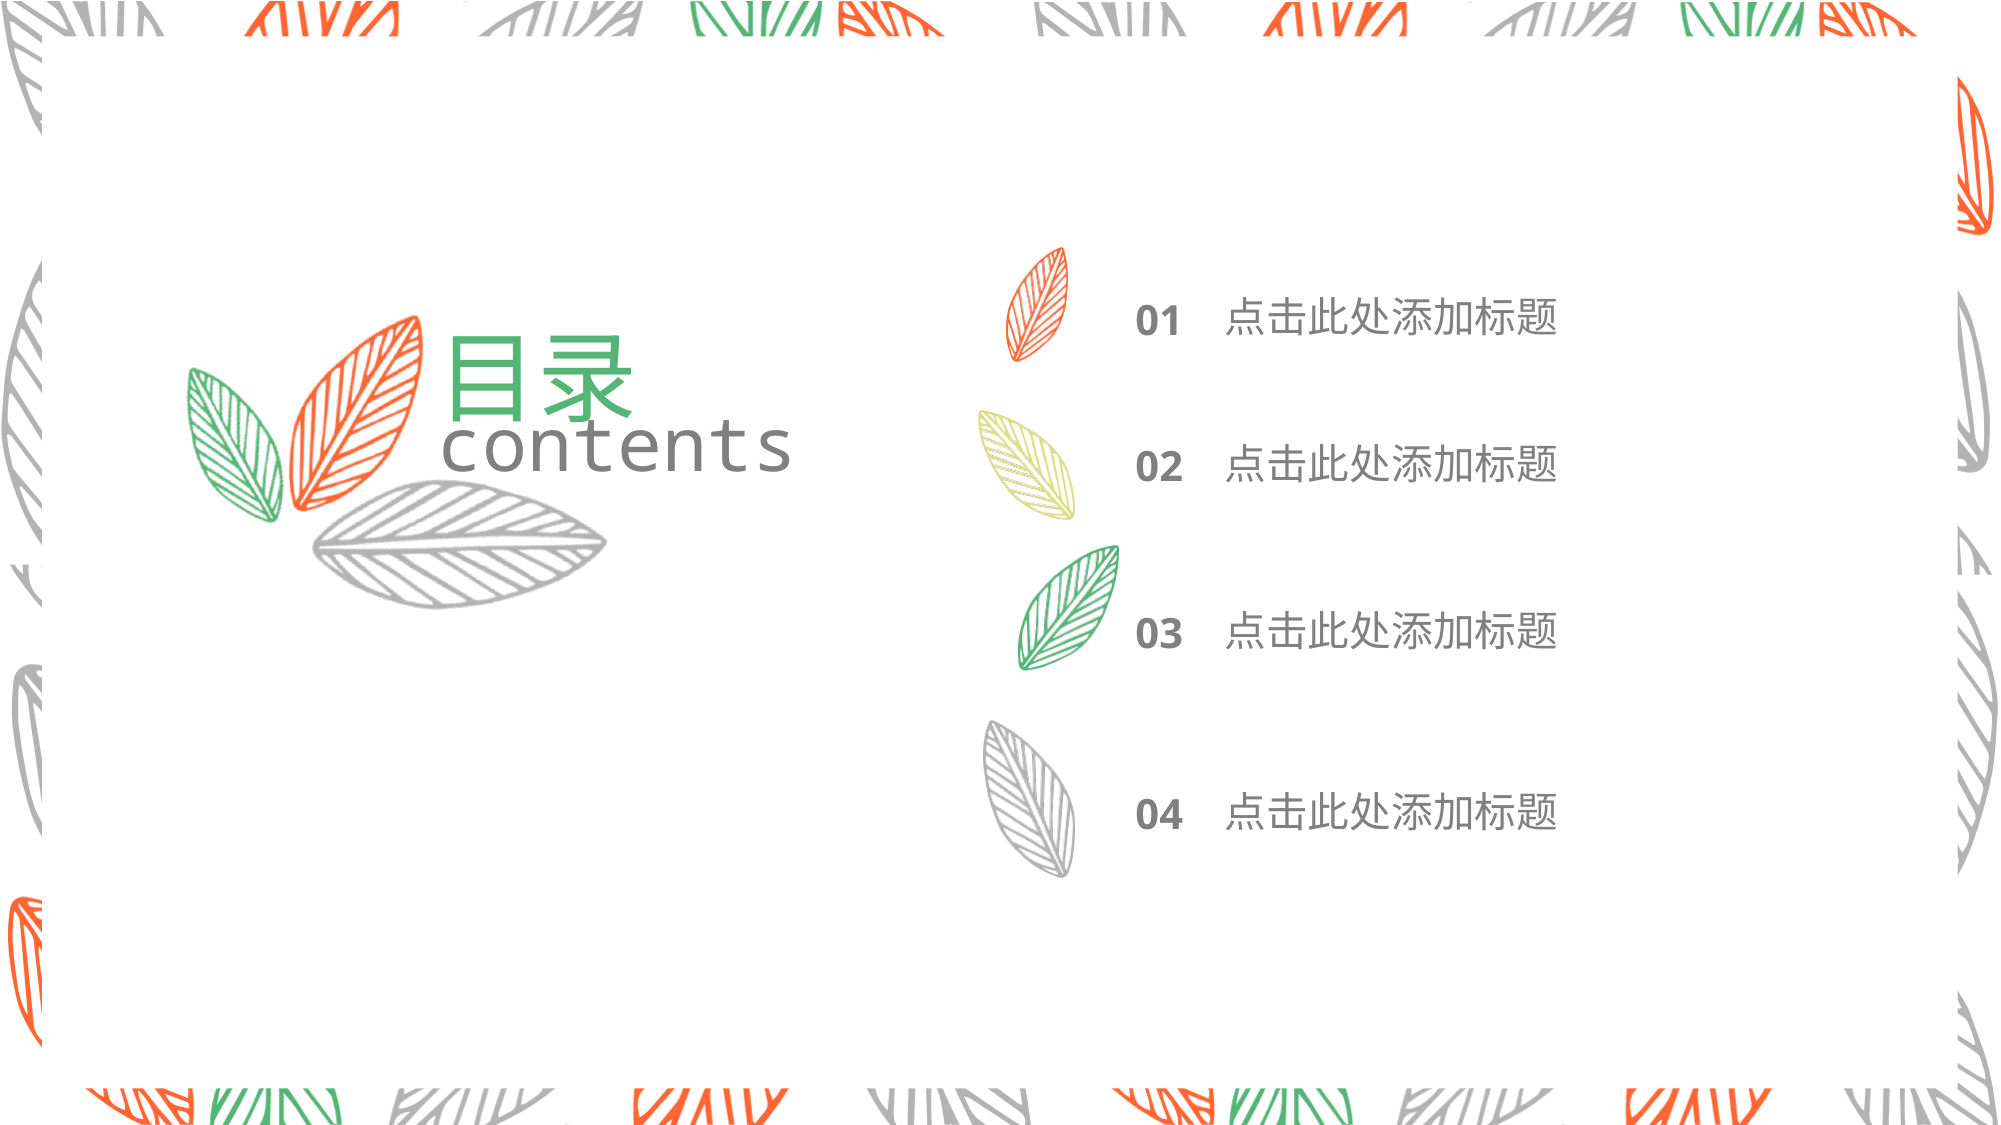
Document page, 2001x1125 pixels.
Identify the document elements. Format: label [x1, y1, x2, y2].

picture [0, 1, 2000, 1125]
text_box [1109, 430, 1842, 499]
text_box [1109, 778, 1842, 846]
text_box [1109, 283, 1842, 352]
text_box [1119, 597, 1842, 666]
